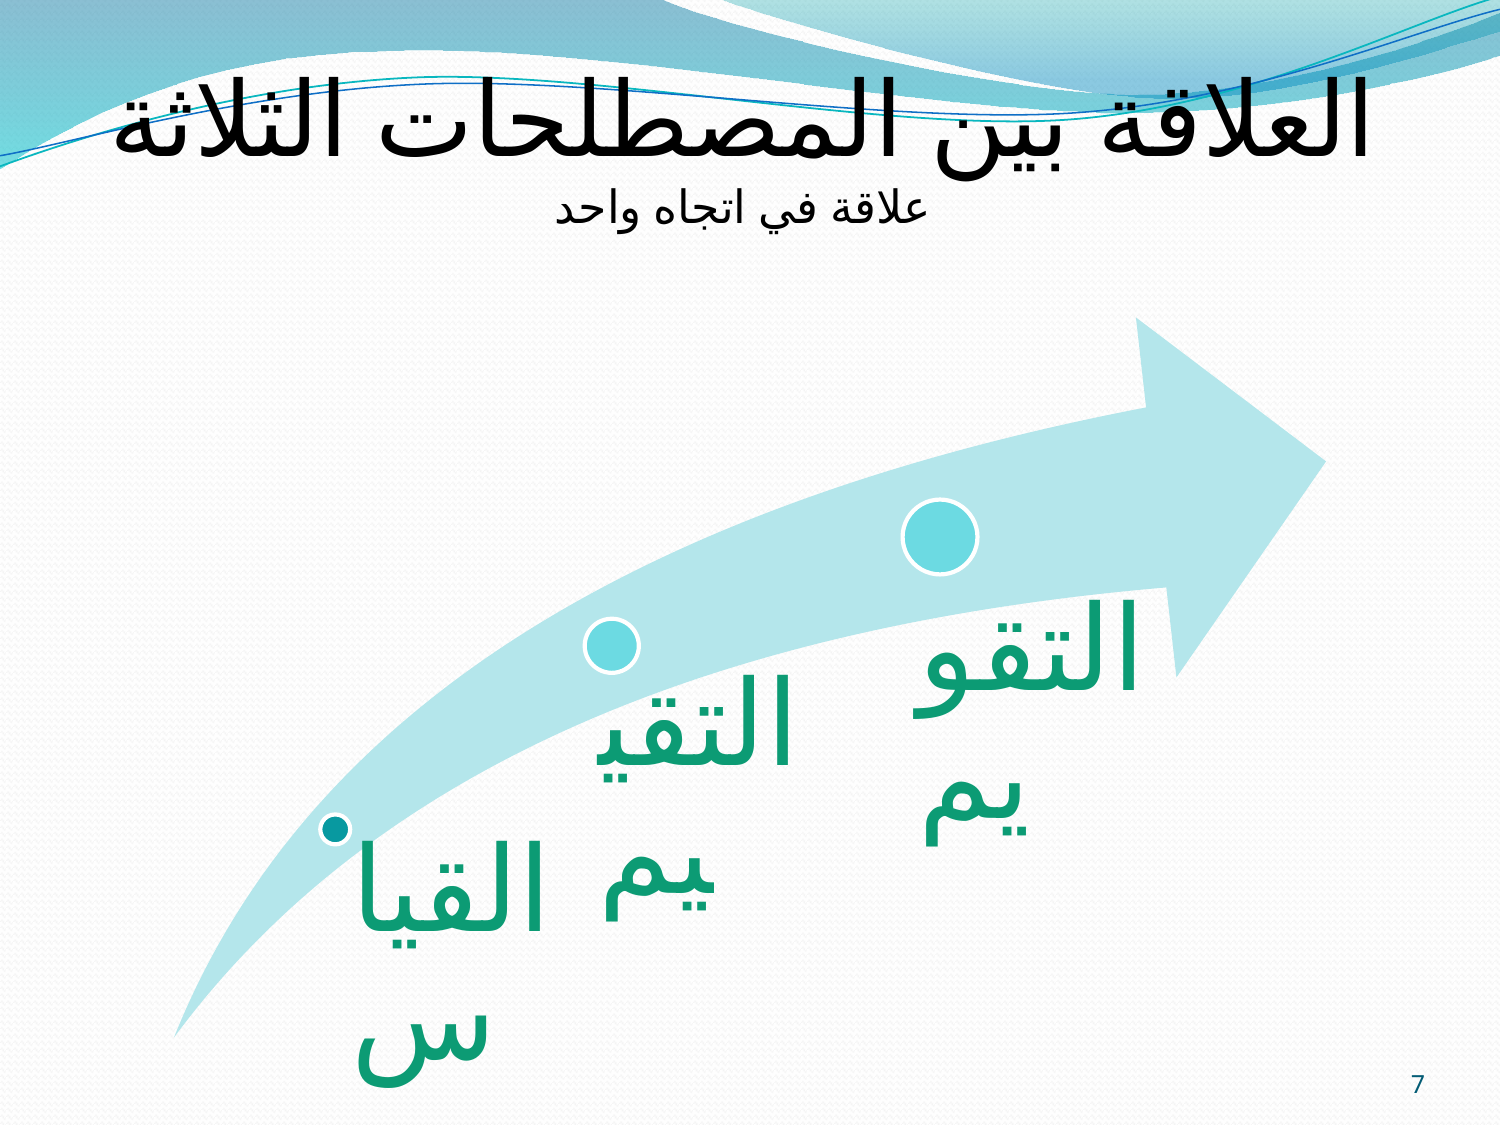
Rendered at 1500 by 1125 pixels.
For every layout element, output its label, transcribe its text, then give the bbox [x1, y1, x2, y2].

title العلاقة بين المصطلحات الثلاثة علاقة في اتجاه واحد [75, 45, 1412, 233]
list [74, 317, 1426, 1038]
slide_number 7 [1299, 1050, 1425, 1103]
